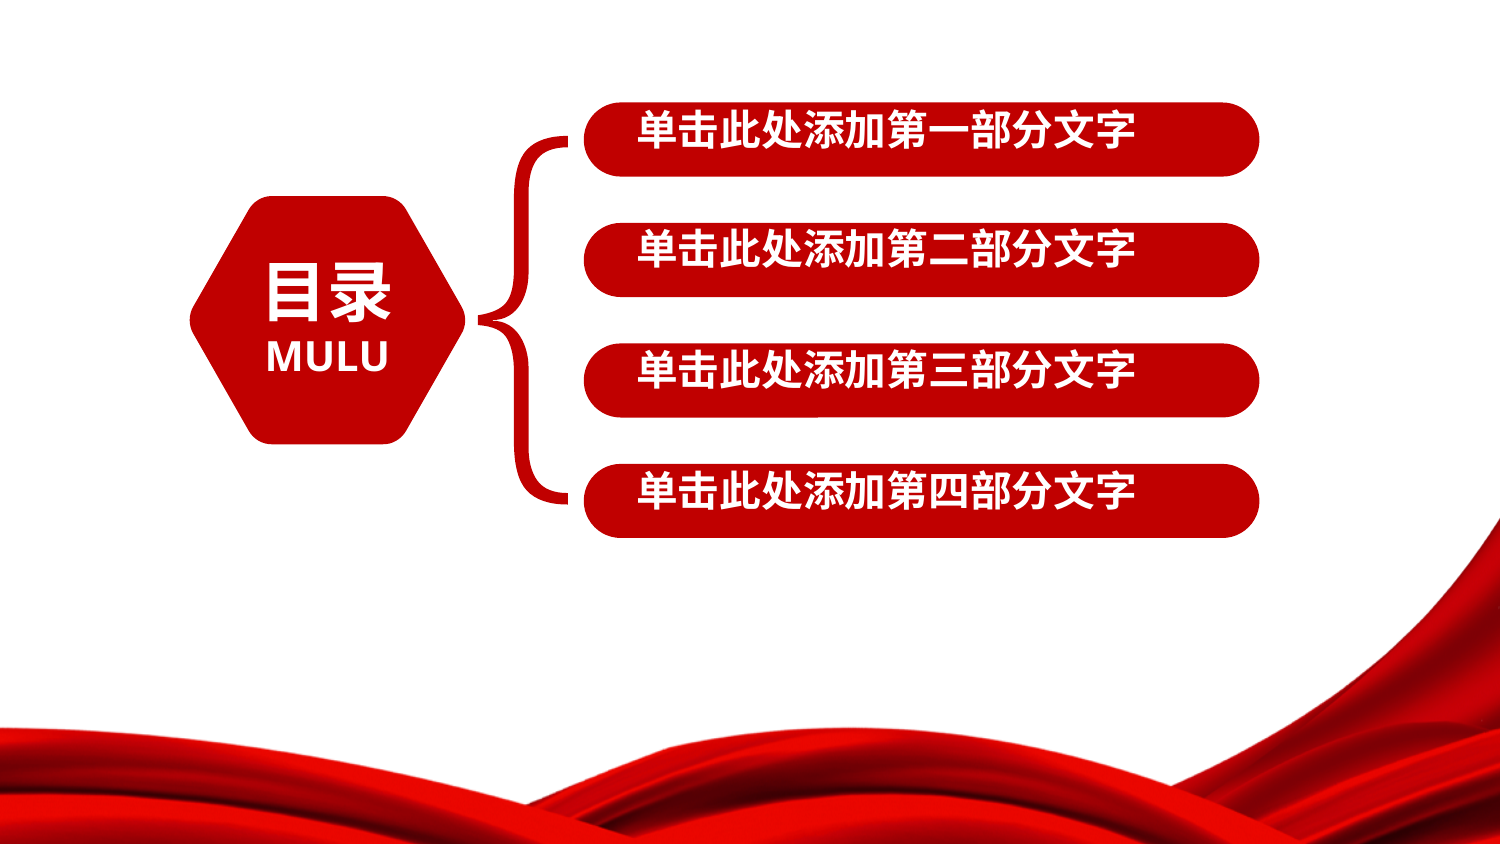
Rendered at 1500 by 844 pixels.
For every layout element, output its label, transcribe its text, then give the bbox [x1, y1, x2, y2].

text_box [477, 135, 568, 505]
text_box 单击此处添加第四部分文字 [636, 487, 1204, 515]
picture [0, 517, 1500, 844]
text_box [583, 102, 1260, 177]
text_box [189, 196, 466, 445]
text_box 单击此处添加第三部分文字 [636, 366, 1204, 394]
text_box 单击此处添加第二部分文字 [636, 246, 1204, 274]
text_box [583, 343, 1260, 418]
text_box [583, 222, 1260, 298]
text_box 目录 MULU [252, 249, 402, 380]
text_box [583, 463, 1260, 517]
text_box 单击此处添加第一部分文字 [636, 126, 1204, 154]
